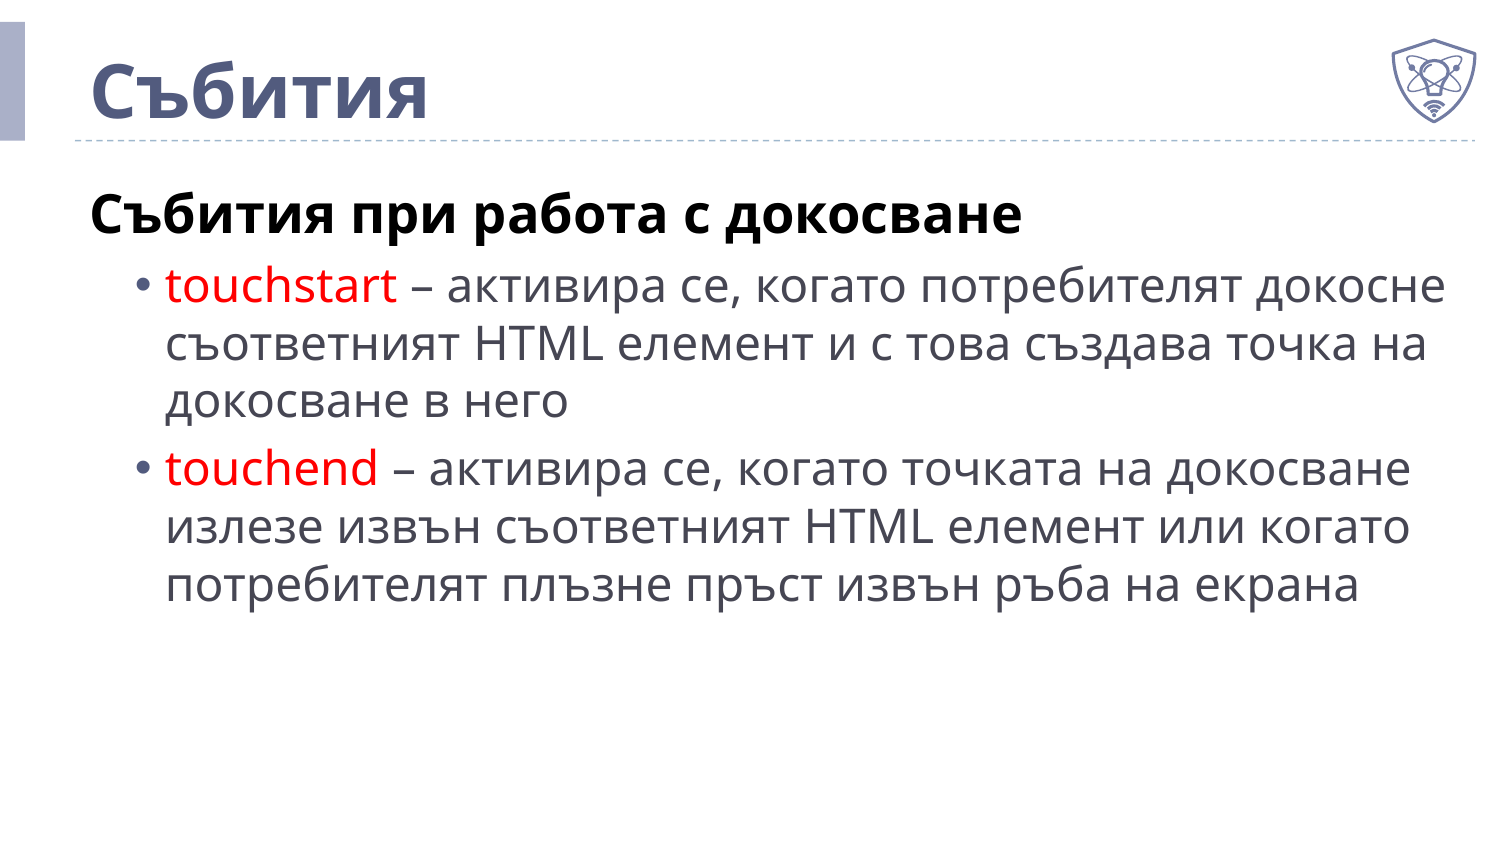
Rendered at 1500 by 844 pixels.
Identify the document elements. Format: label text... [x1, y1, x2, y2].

title Събития [75, 18, 1475, 141]
list Събития при работа с докосване touchstart – активира се, когато потребителят докосне съответният HTML елемент и с това създава точка на докосване в него touchend – активира се, когато точката на докосване излезе извън съответният HTML елемент или когато потребителят плъзне пръст извън ръба на екрана [75, 171, 1475, 835]
